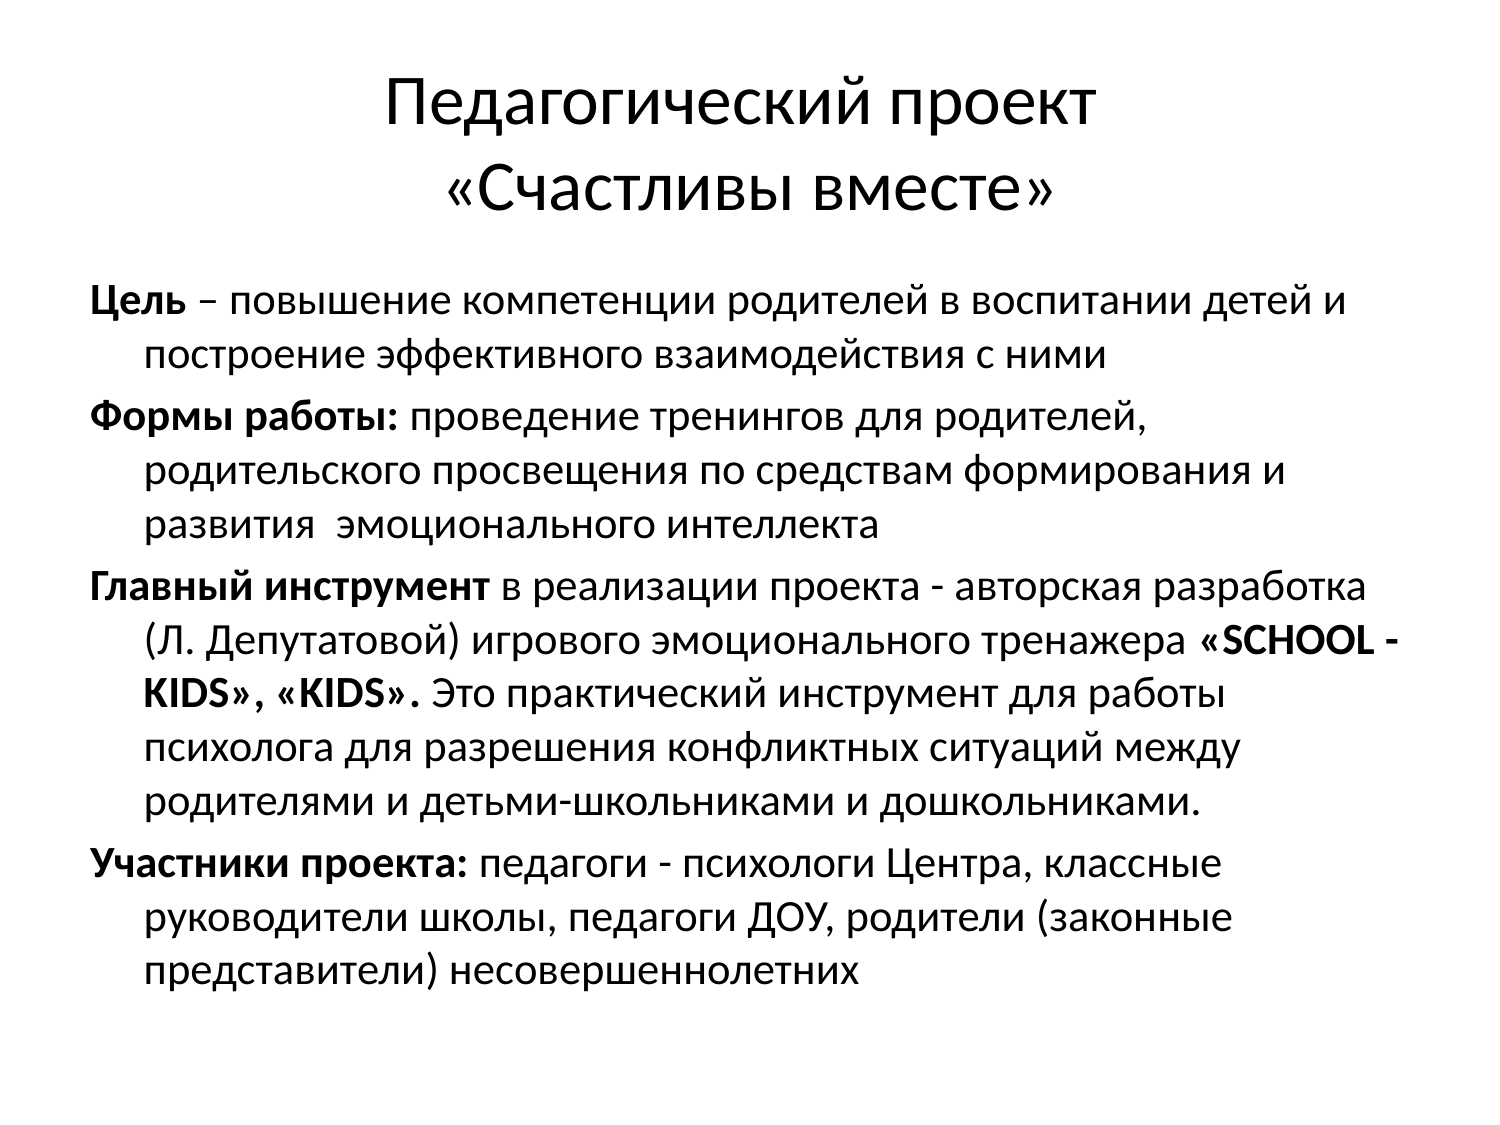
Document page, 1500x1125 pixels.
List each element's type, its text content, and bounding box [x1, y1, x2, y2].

list Цель – повышение компетенции родителей в воспитании детей и построение эффективного взаимодействия с ними Формы работы: проведение тренингов для родителей, родительского просвещения по средствам формирования и развития эмоционального интеллекта Главный инструмент в реализации проекта - авторская разработка (Л. Депутатовой) игрового эмоционального тренажера «SCHOOL - KIDS», «KIDS». Это практический инструмент для работы психолога для разрешения конфликтных ситуаций между родителями и детьми-школьниками и дошкольниками. Участники проекта: педагоги - психологи Центра, классные руководители школы, педагоги ДОУ, родители (законные представители) несовершеннолетних [75, 262, 1425, 1005]
title Педагогический проект «Счастливы вместе» [75, 45, 1425, 233]
